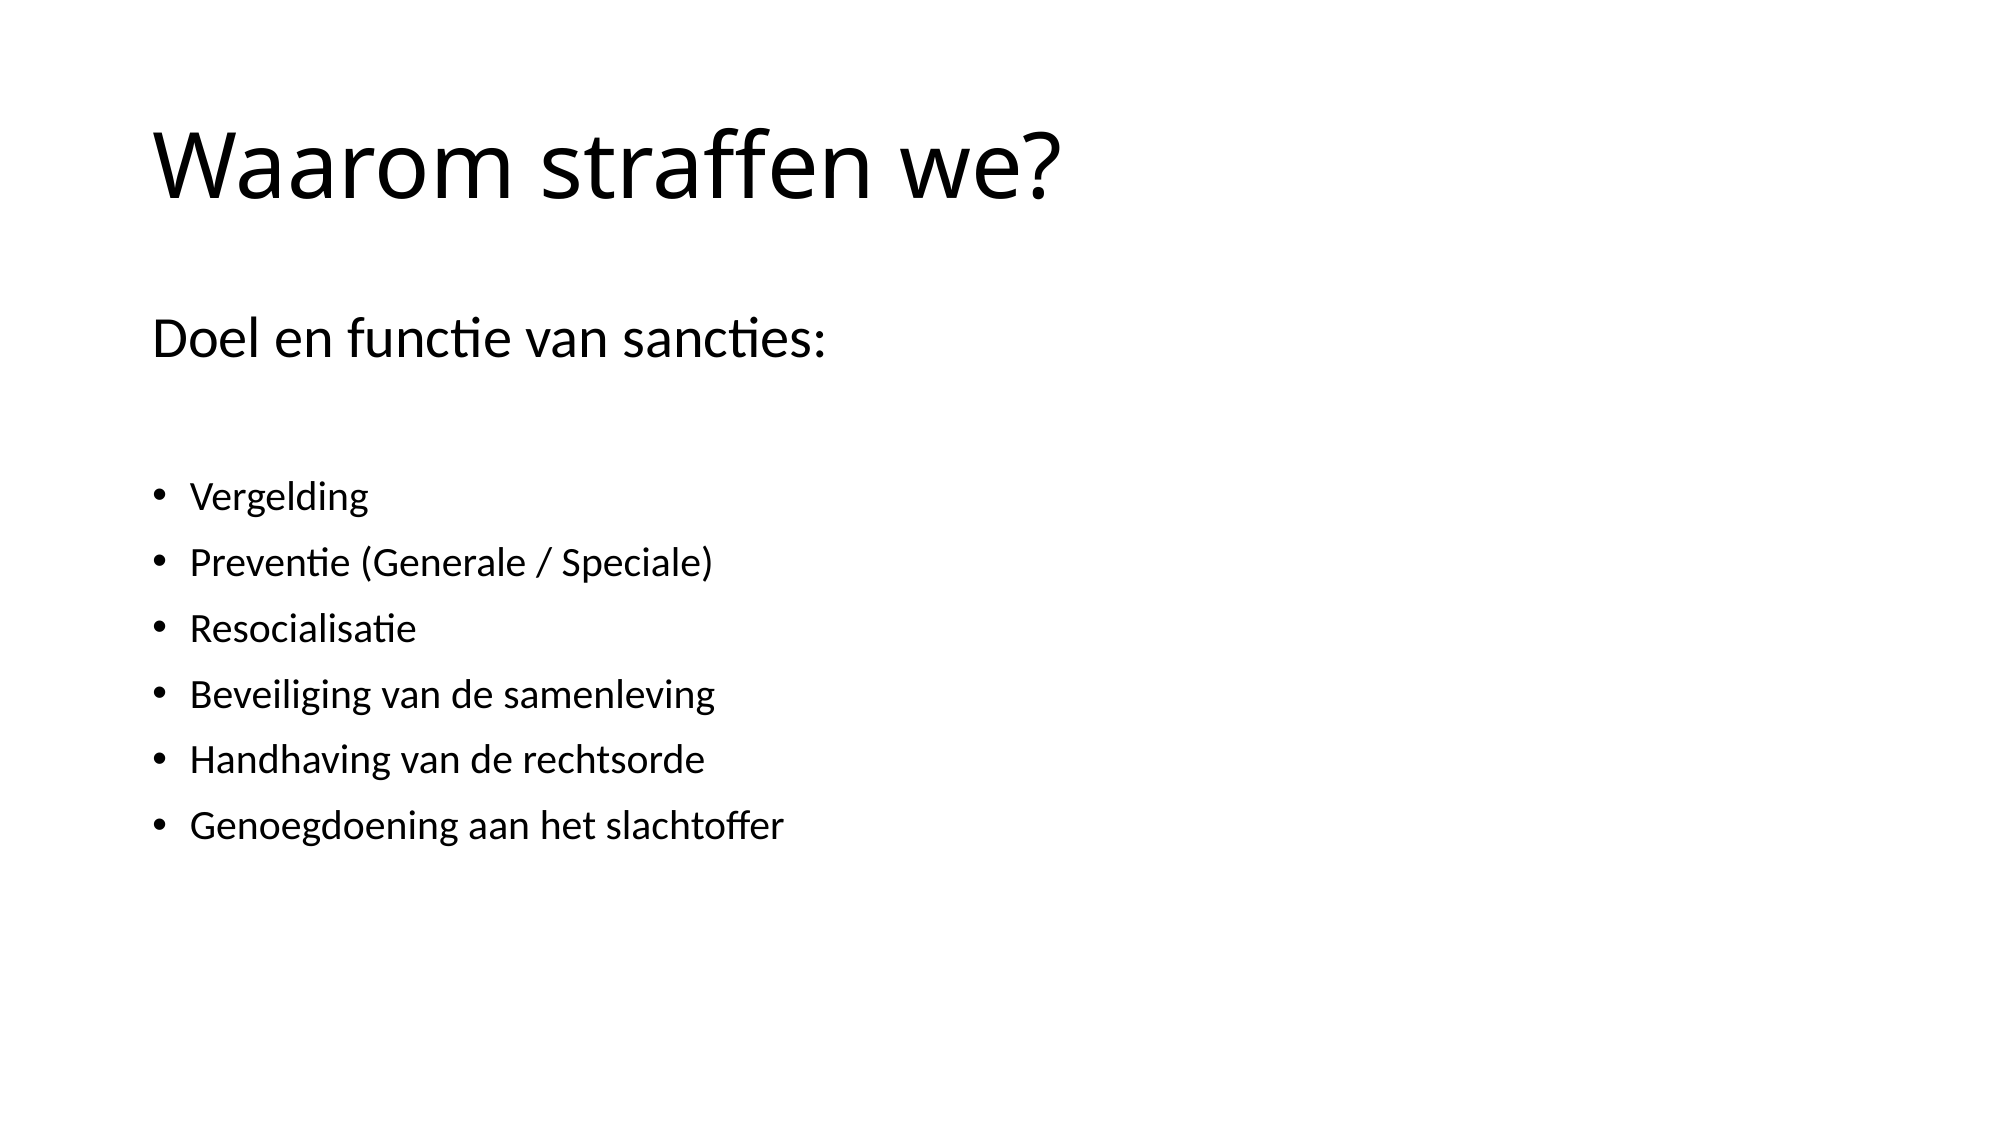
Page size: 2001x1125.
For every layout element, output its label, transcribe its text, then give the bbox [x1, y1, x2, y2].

list Doel en functie van sancties: Vergelding Preventie (Generale / Speciale) Resocialisatie Beveiliging van de samenleving Handhaving van de rechtsorde Genoegdoening aan het slachtoffer [137, 299, 1863, 1014]
title Waarom straffen we? [137, 59, 1863, 278]
